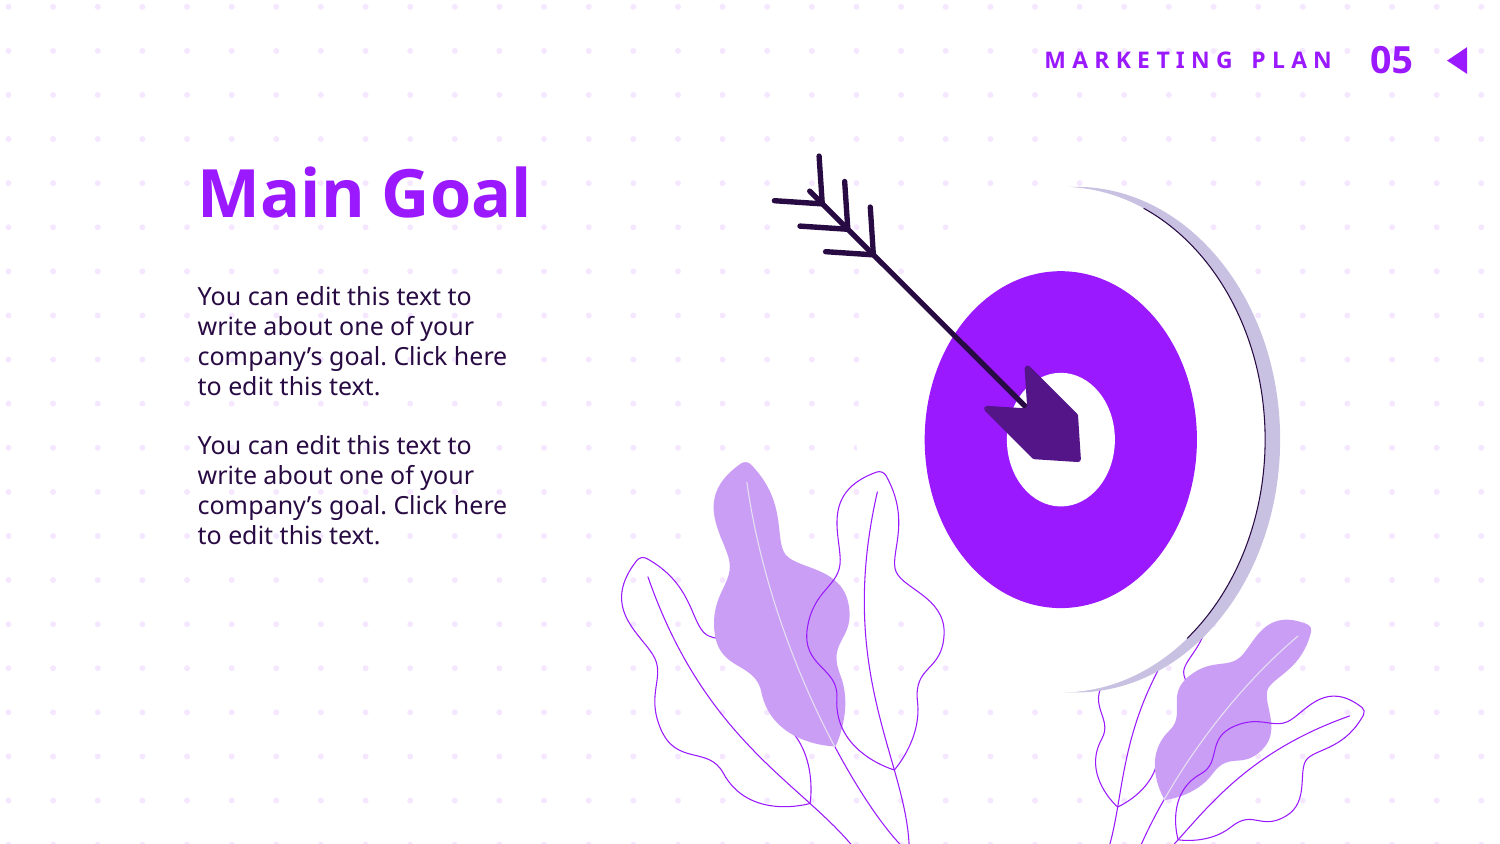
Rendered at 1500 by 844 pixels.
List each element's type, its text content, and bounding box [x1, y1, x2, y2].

text_box 05 [1365, 36, 1414, 82]
text_box Main Goal [197, 150, 613, 231]
text_box [1444, 45, 1470, 76]
text_box MARKETING PLAN [943, 45, 1333, 73]
text_box You can edit this text to write about one of your company’s goal. Click here to edit this text. You can edit this text to write about one of your company’s goal. Click here to edit this text. [197, 280, 525, 550]
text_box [621, 153, 1365, 844]
